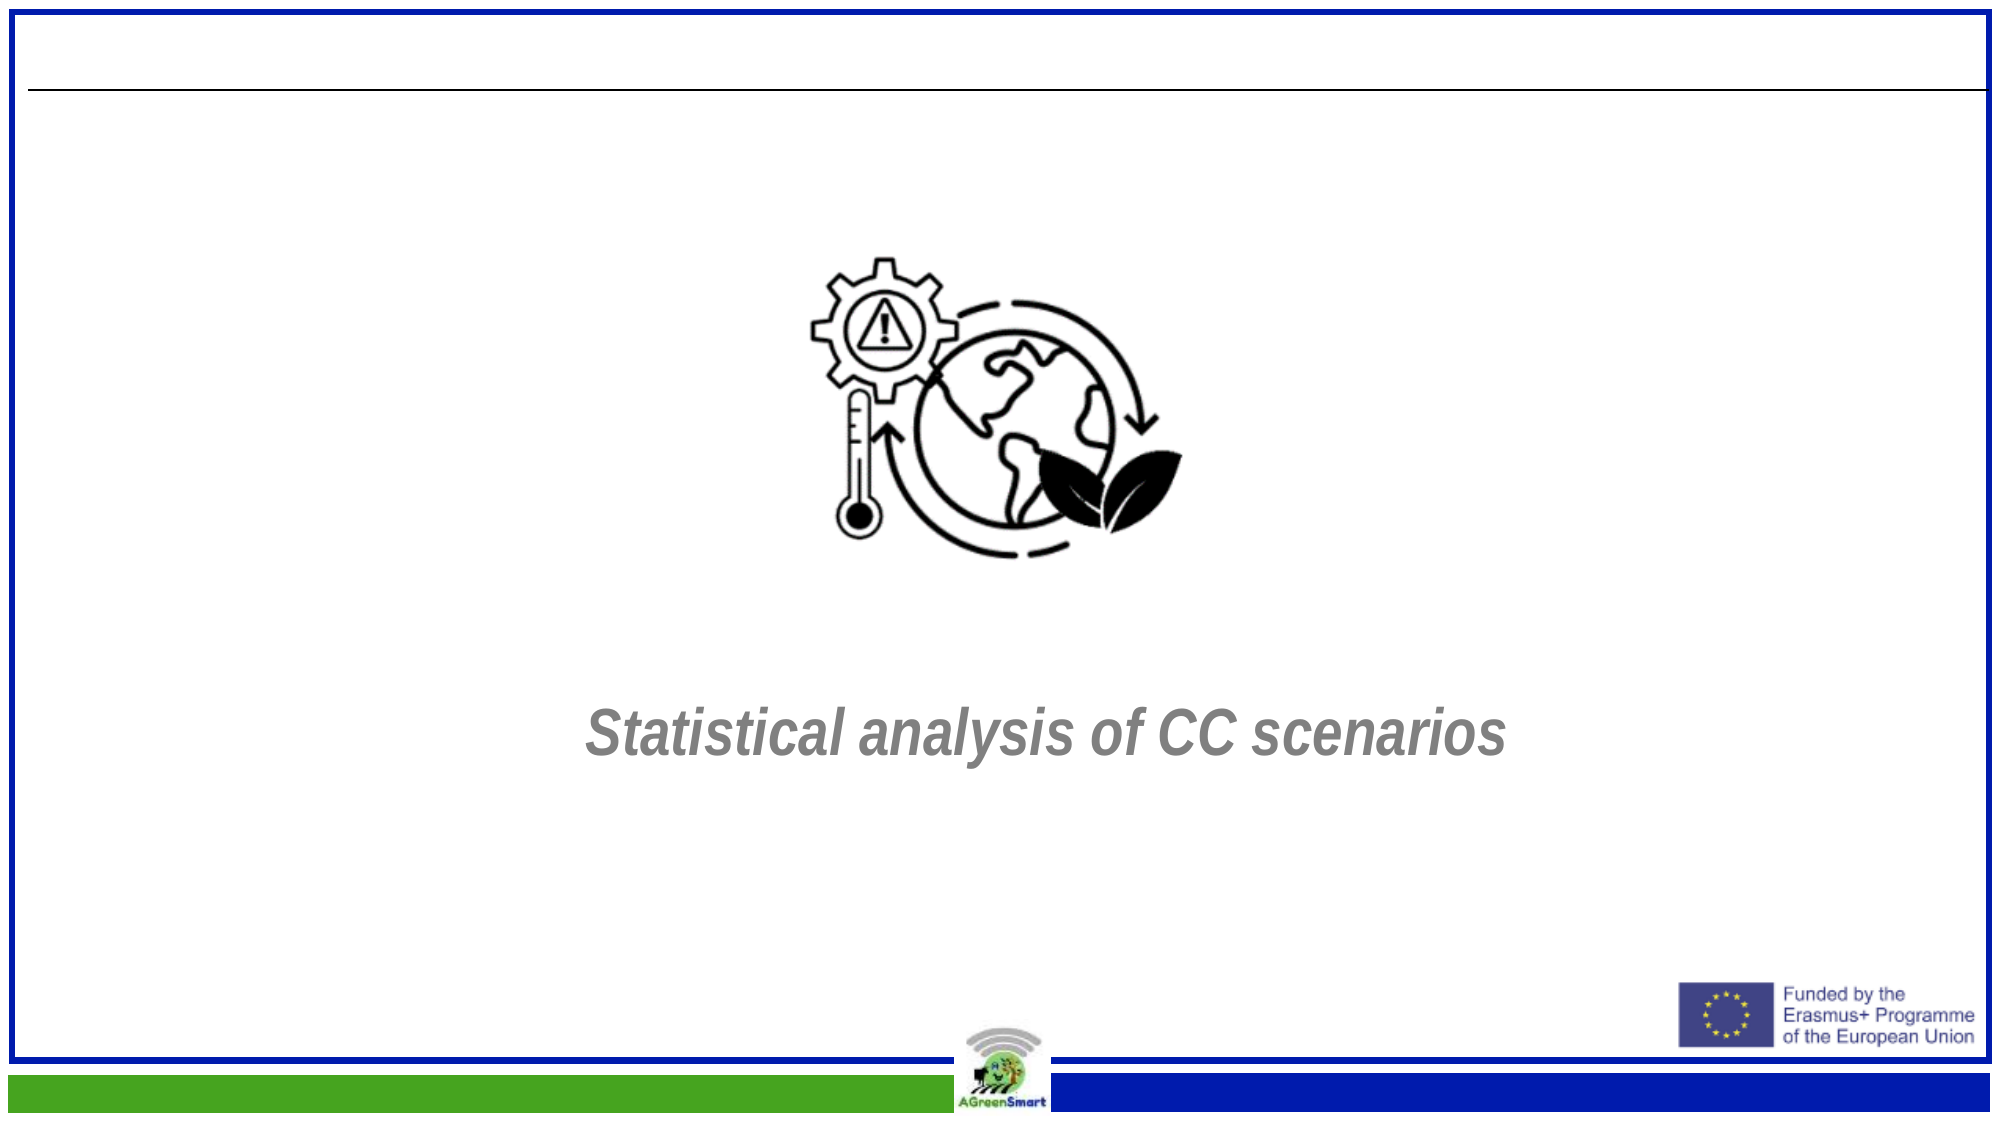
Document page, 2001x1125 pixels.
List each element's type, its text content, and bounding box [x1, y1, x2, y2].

picture [804, 243, 1195, 601]
text_box Statistical analysis of CC scenarios [570, 681, 1524, 777]
picture [954, 1019, 1051, 1116]
picture [1677, 978, 1979, 1052]
